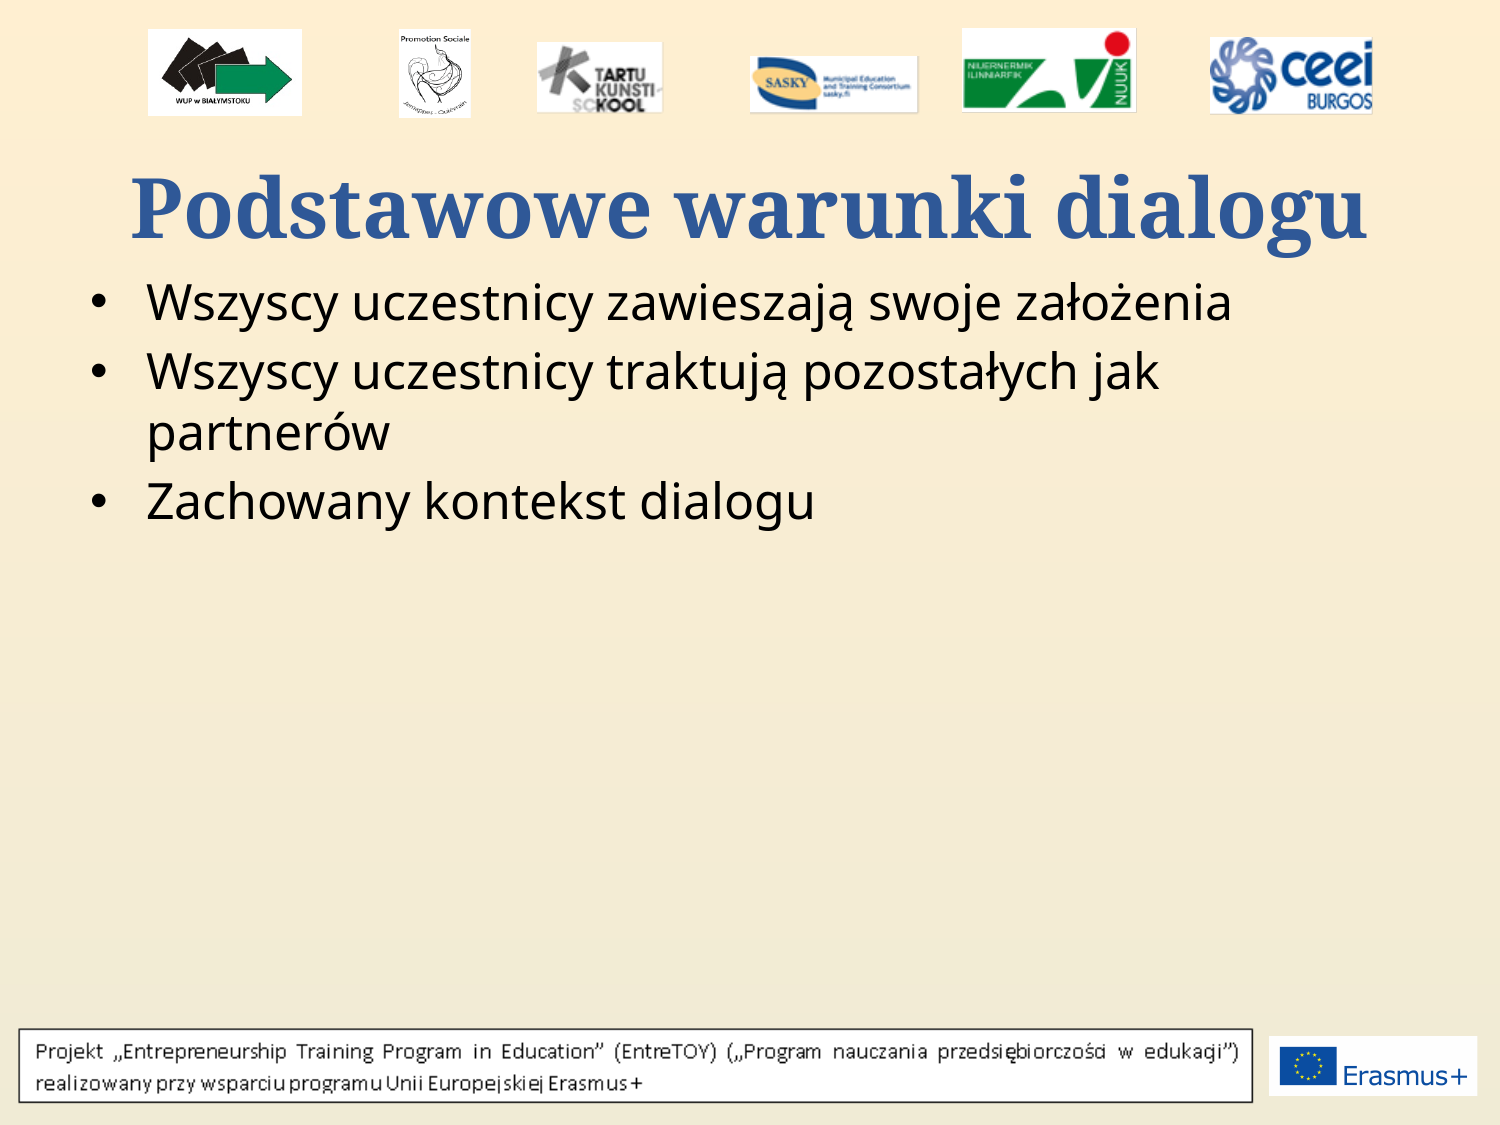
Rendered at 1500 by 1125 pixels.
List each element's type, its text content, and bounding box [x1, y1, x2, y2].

picture [17, 1027, 1255, 1105]
list Wszyscy uczestnicy zawieszają swoje założenia Wszyscy uczestnicy traktują pozostałych jak partnerów Zachowany kontekst dialogu [75, 262, 1425, 1005]
picture [1210, 37, 1374, 116]
picture [750, 56, 921, 116]
picture [537, 42, 668, 118]
title Podstawowe warunki dialogu [41, 149, 1459, 263]
picture [962, 28, 1140, 116]
picture [148, 29, 302, 116]
picture [399, 29, 471, 118]
